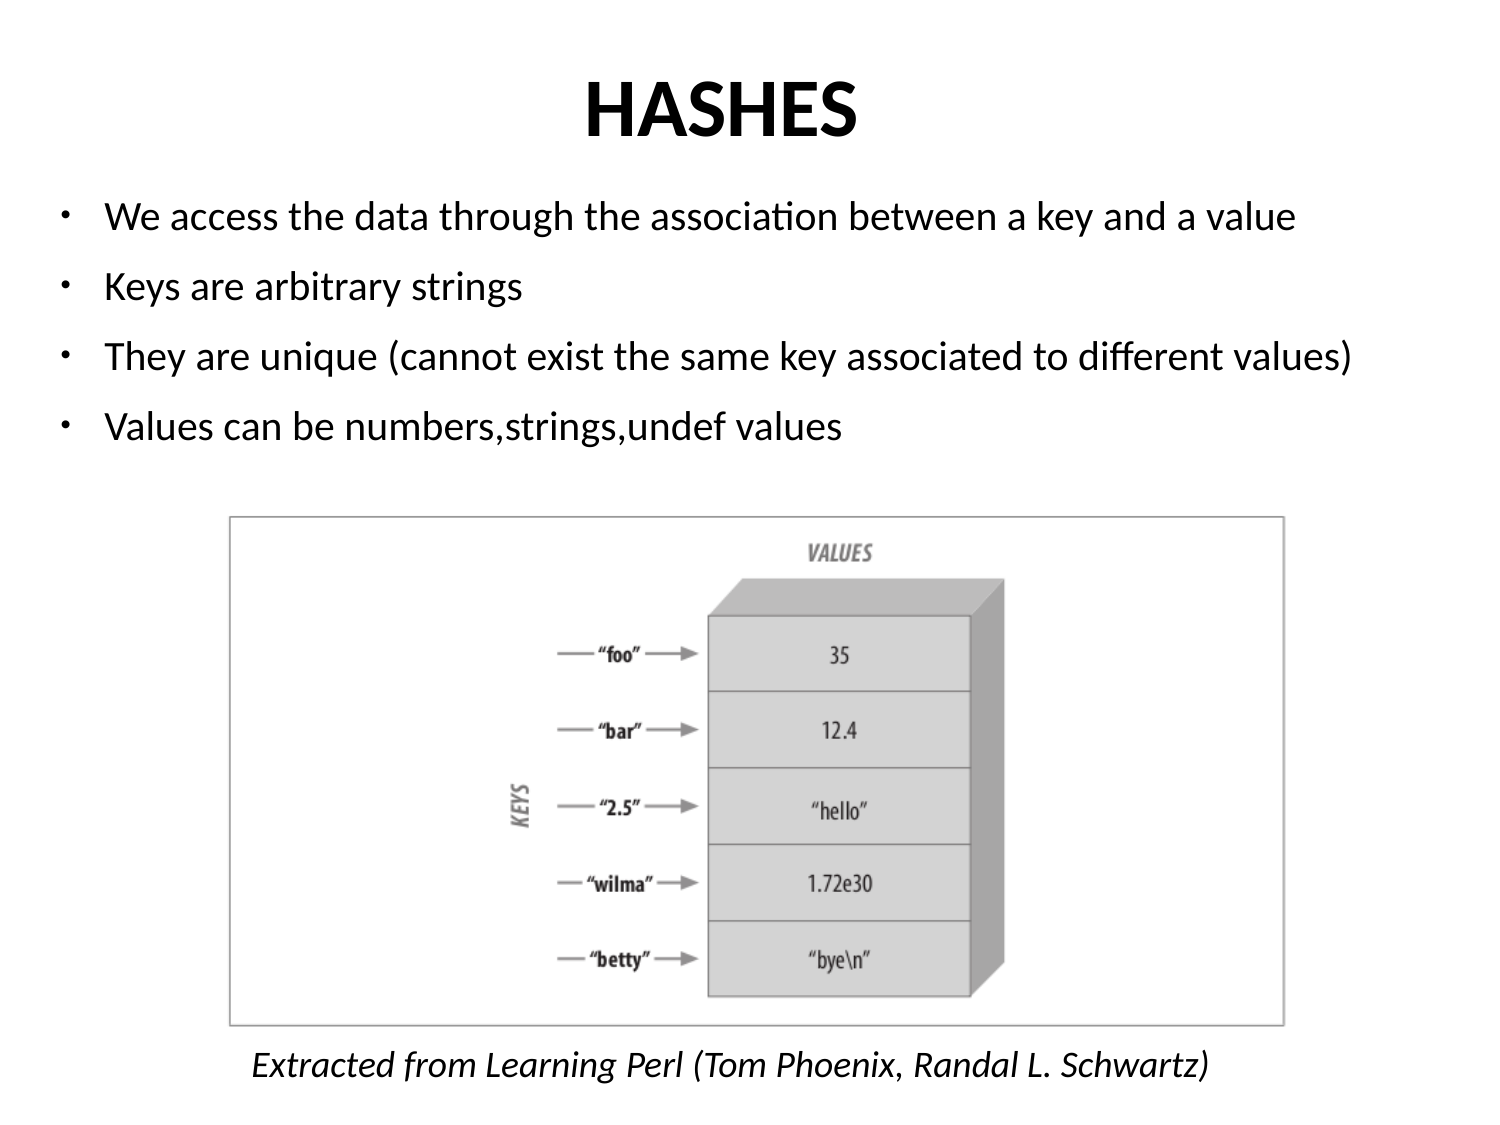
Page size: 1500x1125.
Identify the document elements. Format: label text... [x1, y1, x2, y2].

text_box We access the data through the association between a key and a value Keys are arbitrary strings They are unique (cannot exist the same key associated to different values) Values can be numbers,strings,undef values [47, 182, 1459, 452]
text_box HASHES [571, 40, 945, 147]
picture [184, 470, 1331, 1039]
text_box Extracted from Learning Perl (Tom Phoenix, Randal L. Schwartz) [238, 1047, 1242, 1083]
